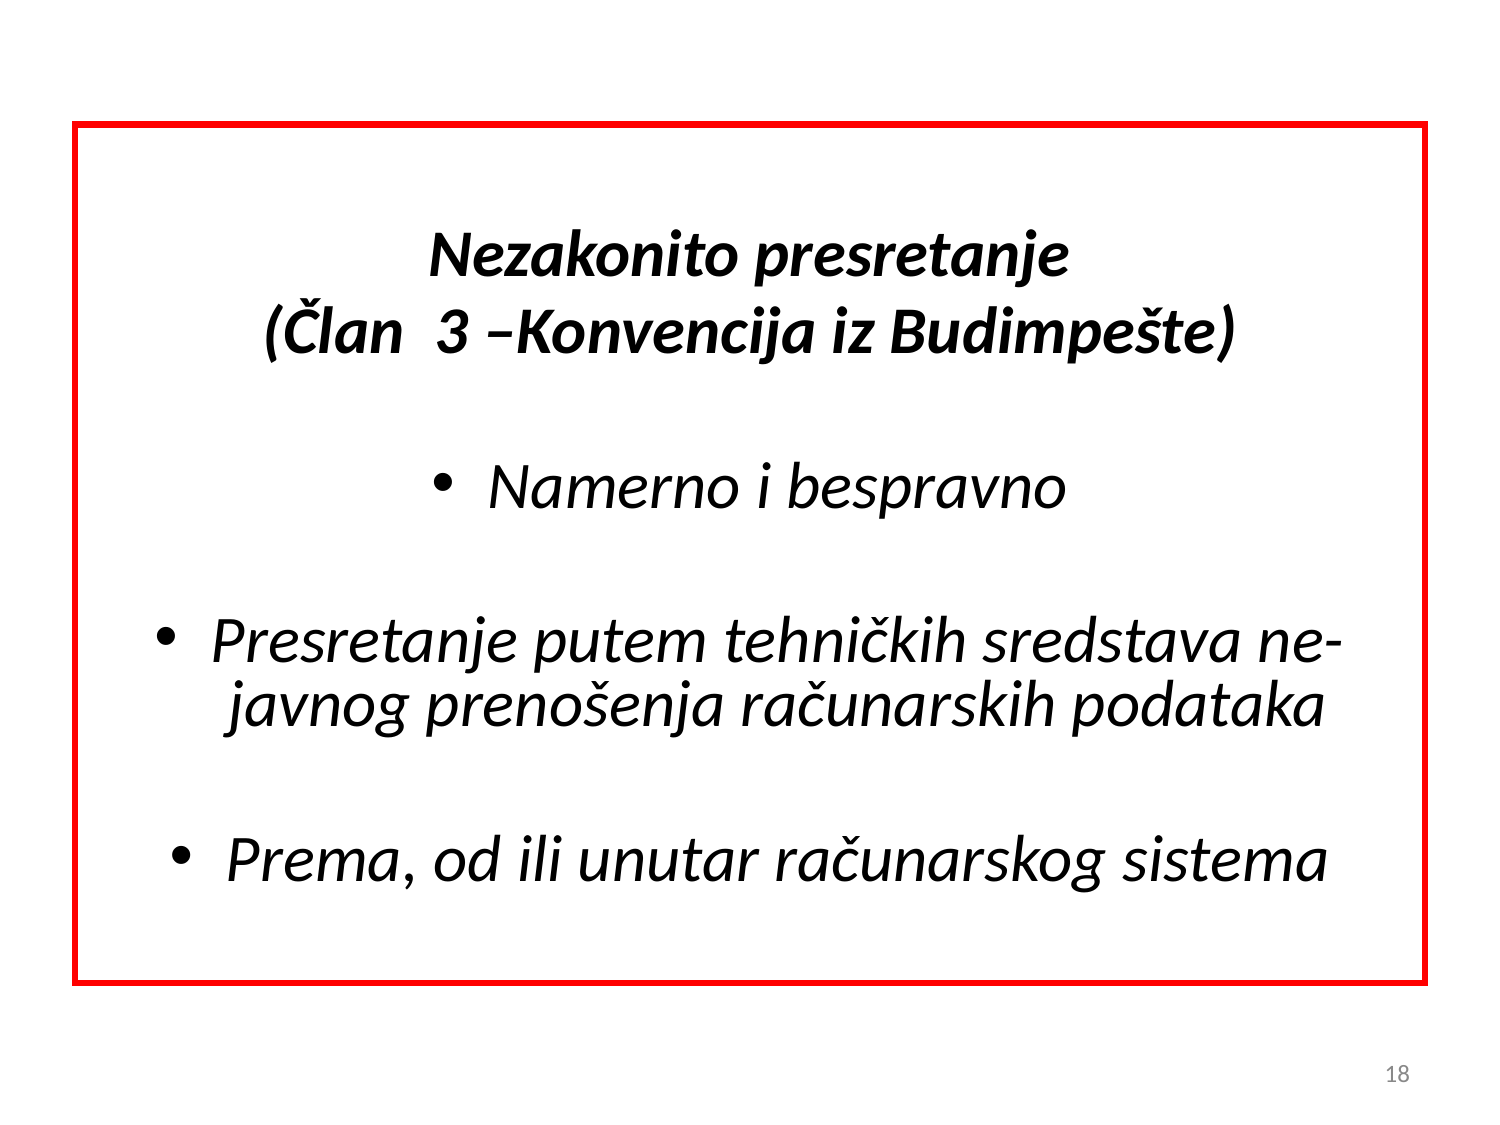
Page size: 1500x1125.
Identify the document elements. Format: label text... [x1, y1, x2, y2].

slide_number 18 [1074, 1042, 1425, 1103]
list Nezakonito presretanje (Član 3 –Konvencija iz Budimpešte) Namerno i bespravno Presretanje putem tehničkih sredstava ne-javnog prenošenja računarskih podataka Prema, od ili unutar računarskog sistema [74, 124, 1426, 984]
